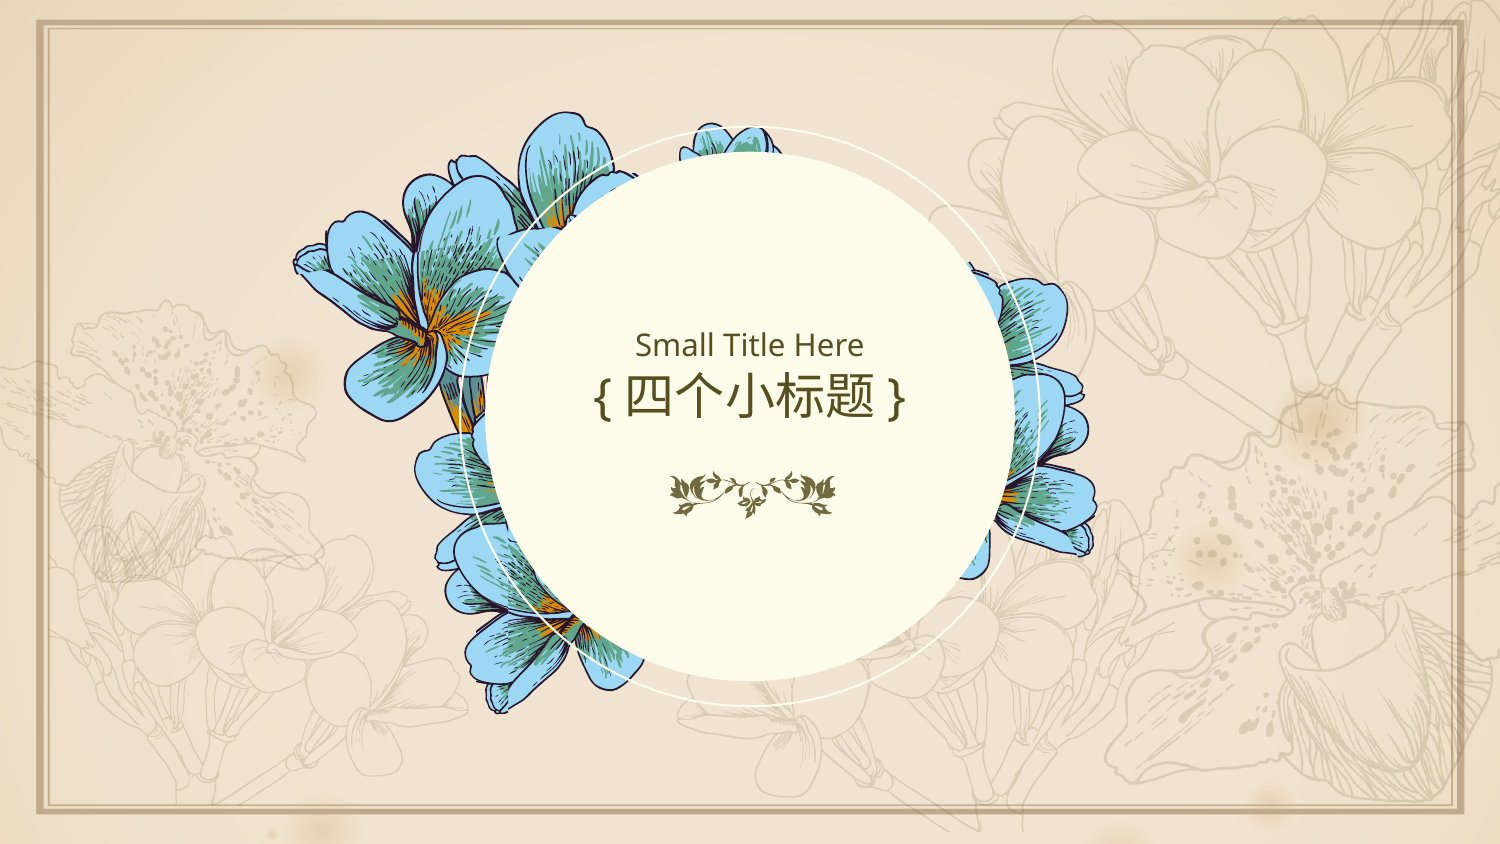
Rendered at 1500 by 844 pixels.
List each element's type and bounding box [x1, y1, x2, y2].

text_box [300, 118, 1113, 715]
text_box [669, 470, 837, 519]
text_box [459, 126, 1040, 707]
picture [0, 0, 1500, 844]
